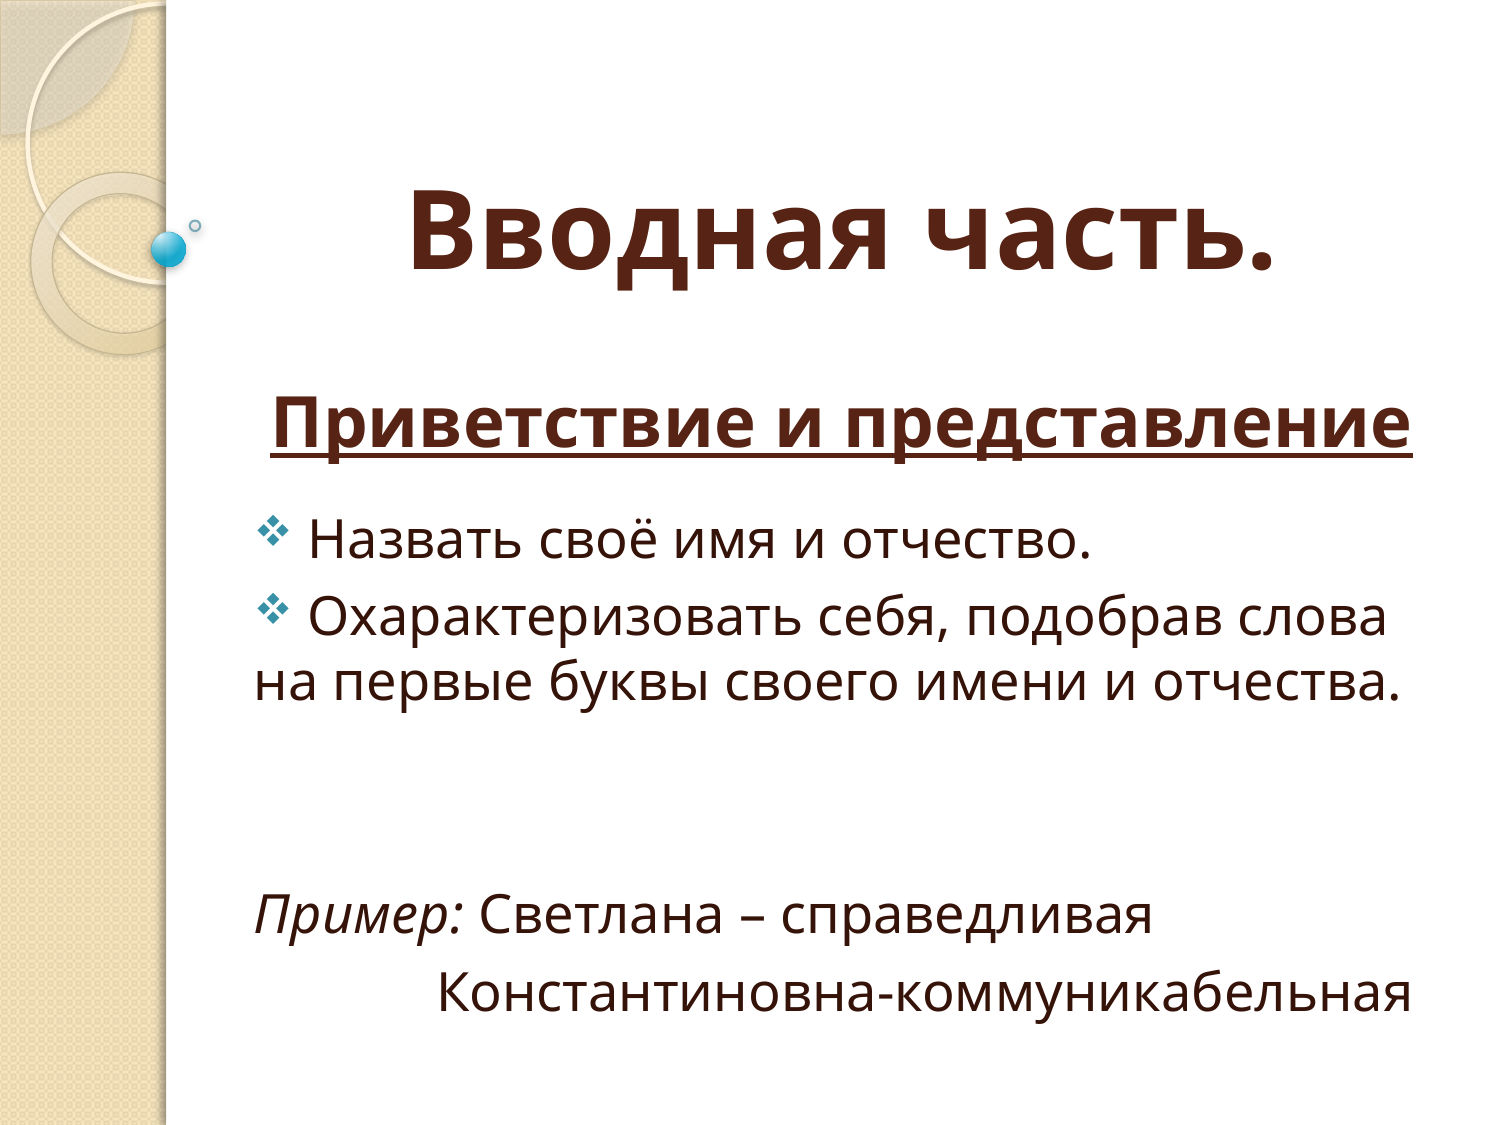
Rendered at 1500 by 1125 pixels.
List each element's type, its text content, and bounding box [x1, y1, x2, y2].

subtitle Назвать своё имя и отчество. Охарактеризовать себя, подобрав слова на первые буквы своего имени и отчества. Пример: Светлана – справедливая Константиновна-коммуникабельная [234, 503, 1450, 1055]
title Вводная часть. Приветствие и представление [234, 93, 1450, 469]
